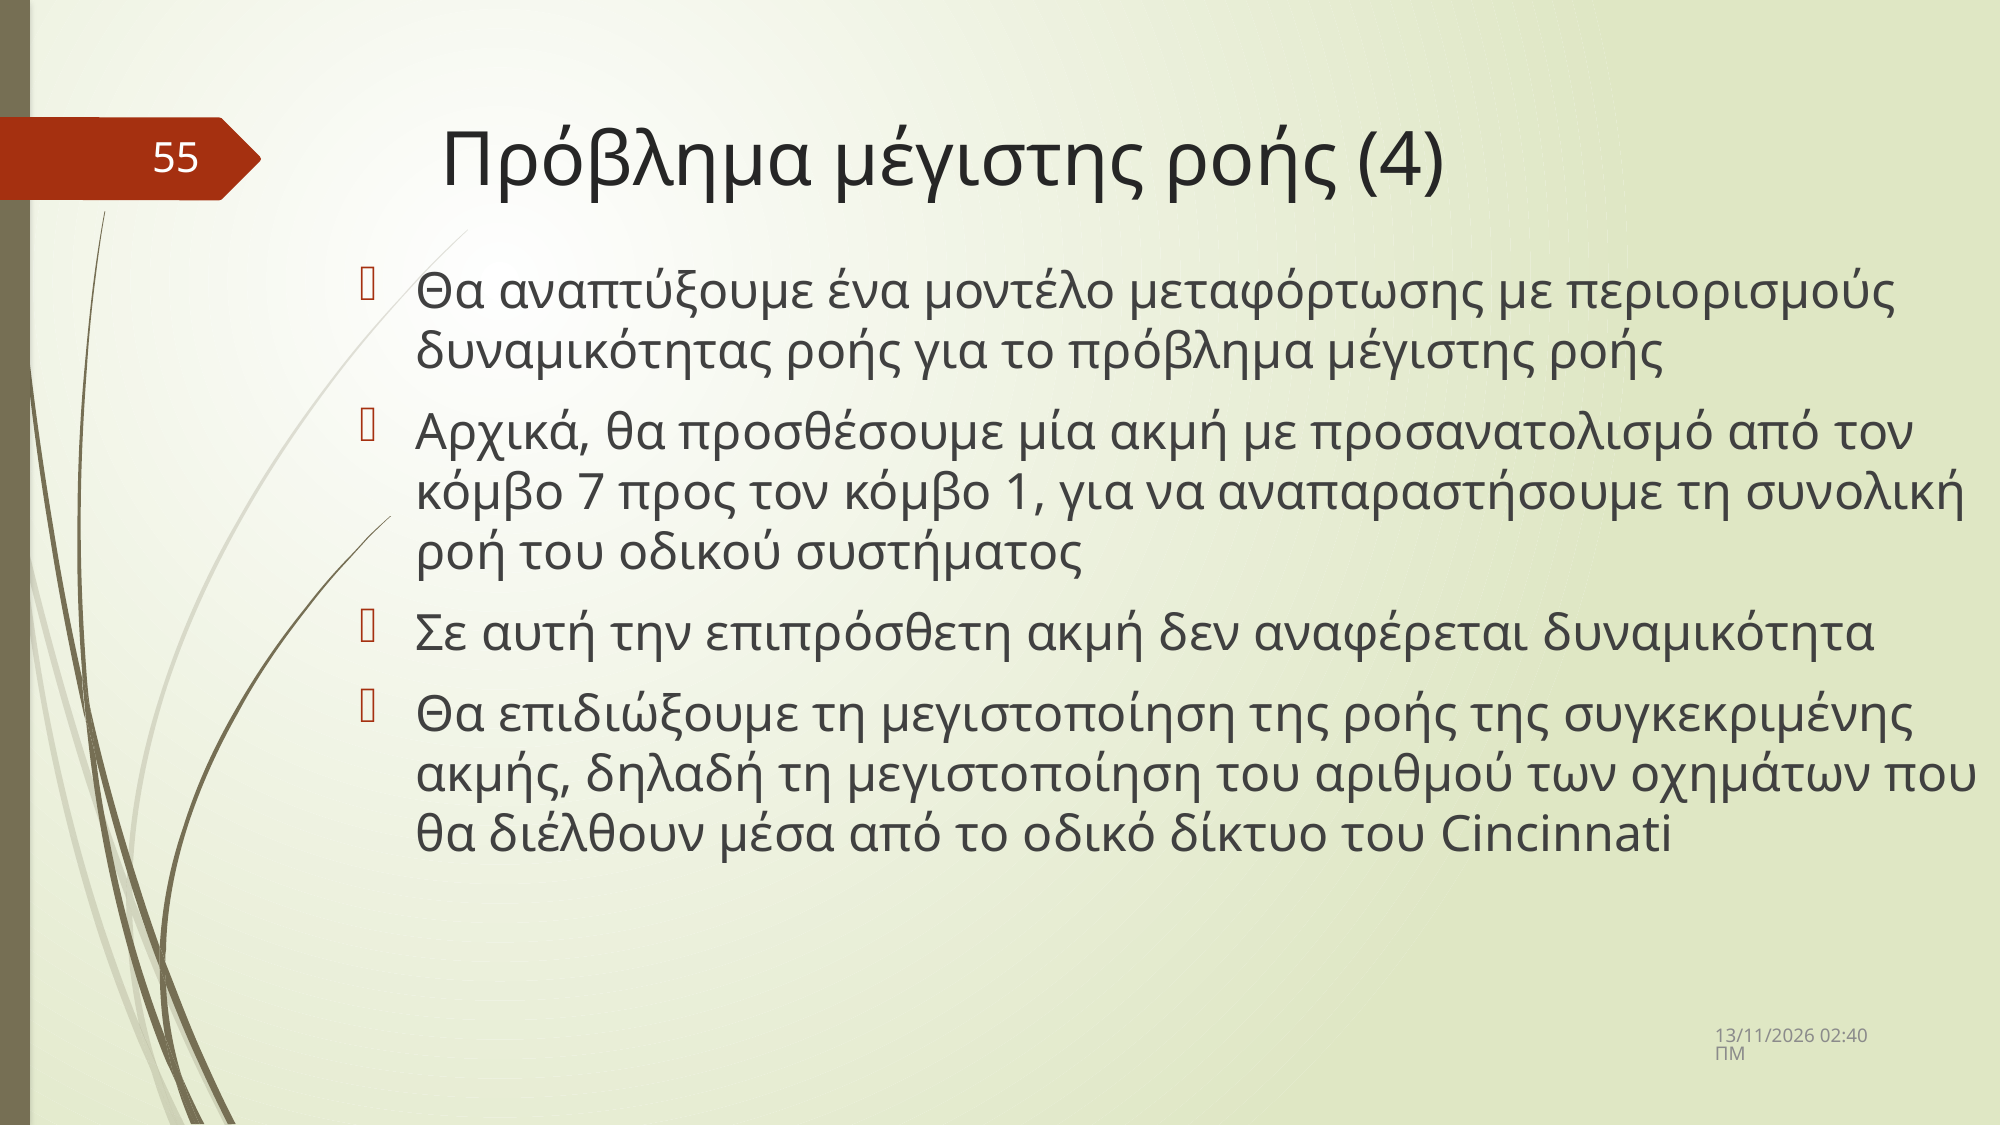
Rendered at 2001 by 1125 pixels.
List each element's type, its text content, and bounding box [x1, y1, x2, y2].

slide_number 55 [87, 129, 216, 190]
title Πρόβλημα μέγιστης ροής (4) [425, 102, 1923, 251]
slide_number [1699, 1005, 1888, 1067]
list Θα αναπτύξουμε ένα μοντέλο μεταφόρτωσης με περιορισμούς δυναμικότητας ροής για το πρόβλημα μέγιστης ροής Αρχικά, θα προσθέσουμε μία ακμή με προσανατολισμό από τον κόμβο 7 προς τον κόμβο 1, για να αναπαραστήσουμε τη συνολική ροή του οδικού συστήματος Σε αυτή την επιπρόσθετη ακμή δεν αναφέρεται δυναμικότητα Θα επιδιώξουμε τη μεγιστοποίηση της ροής της συγκεκριμένης ακμής, δηλαδή τη μεγιστοποίηση του αριθμού των οχημάτων που θα διέλθουν μέσα από το οδικό δίκτυο του Cincinnati [344, 251, 2000, 1125]
